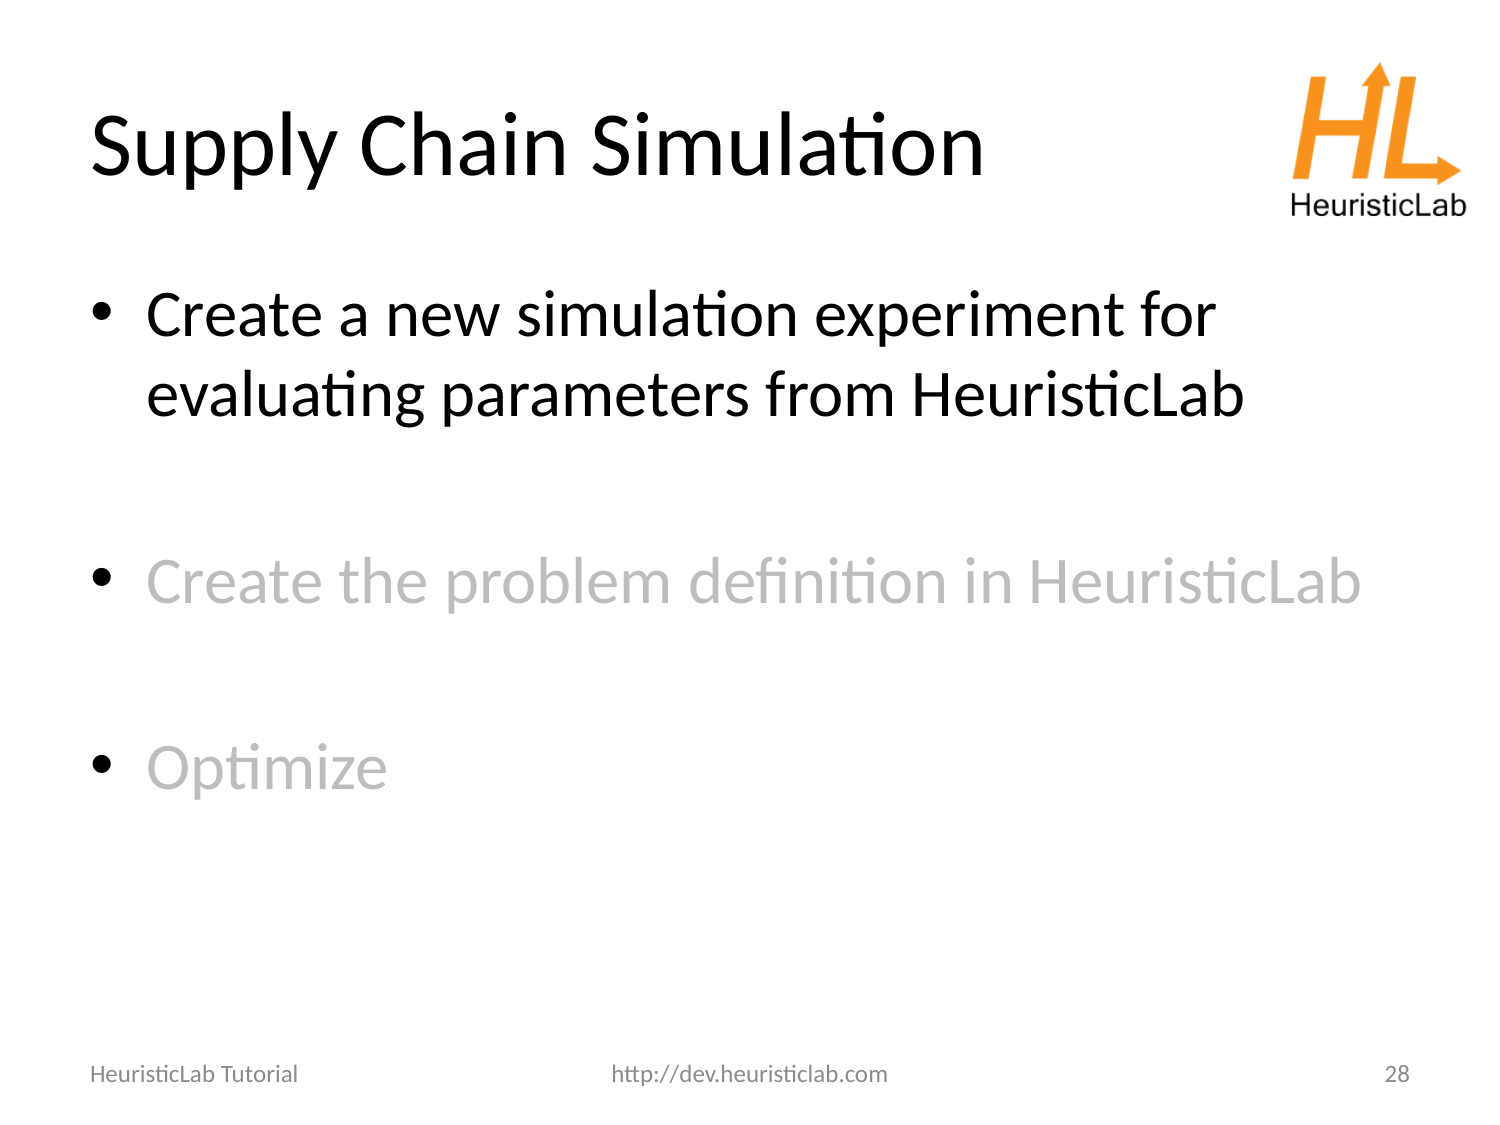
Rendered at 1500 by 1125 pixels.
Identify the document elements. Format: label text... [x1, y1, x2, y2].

slide_number 28 [1074, 1042, 1425, 1103]
list Create a new simulation experiment for evaluating parameters from HeuristicLab Create the problem definition in HeuristicLab Optimize [75, 262, 1425, 1005]
picture [1281, 27, 1474, 244]
title Supply Chain Simulation [75, 45, 1282, 233]
slide_number HeuristicLab Tutorial [75, 1042, 425, 1103]
footer http://dev.heuristiclab.com [512, 1042, 988, 1103]
